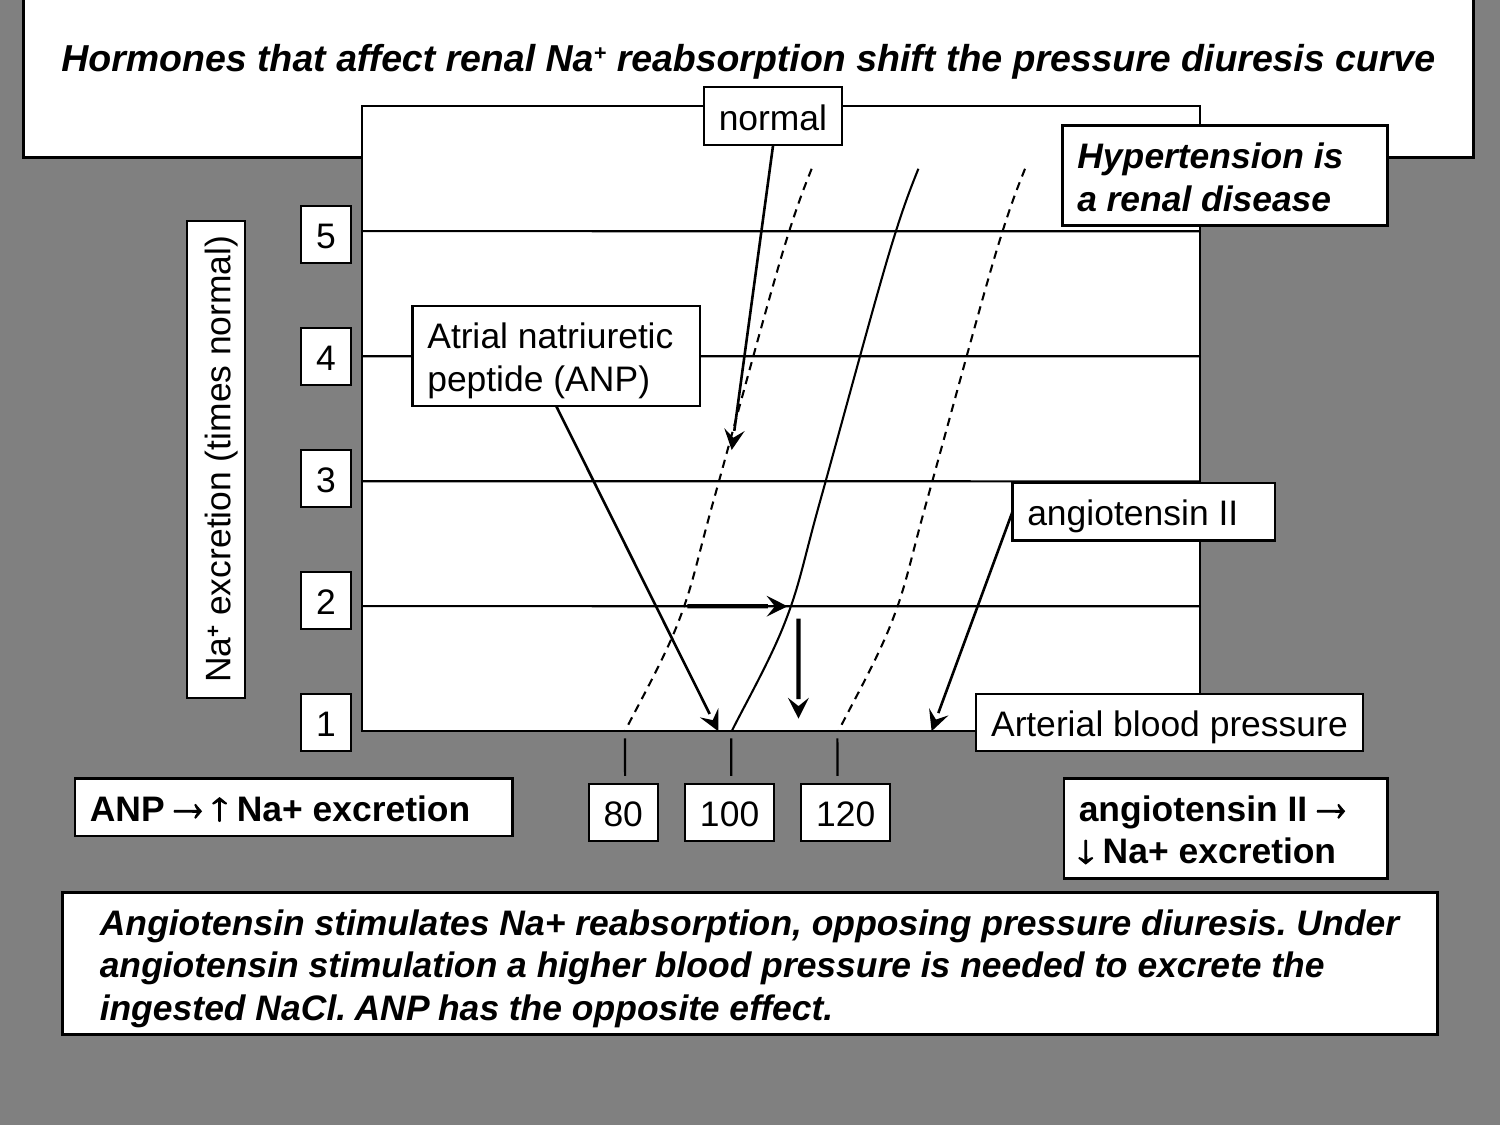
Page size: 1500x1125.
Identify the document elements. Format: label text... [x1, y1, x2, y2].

title Hormones that affect renal Na+ reabsorption shift the pressure diuresis curve [22, 0, 1475, 159]
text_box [74, 87, 1388, 882]
text_box Angiotensin stimulates Na+ reabsorption, opposing pressure diuresis. Under angiotensin stimulation a higher blood pressure is needed to excrete the ingested NaCl. ANP has the opposite effect. [62, 892, 1438, 1035]
